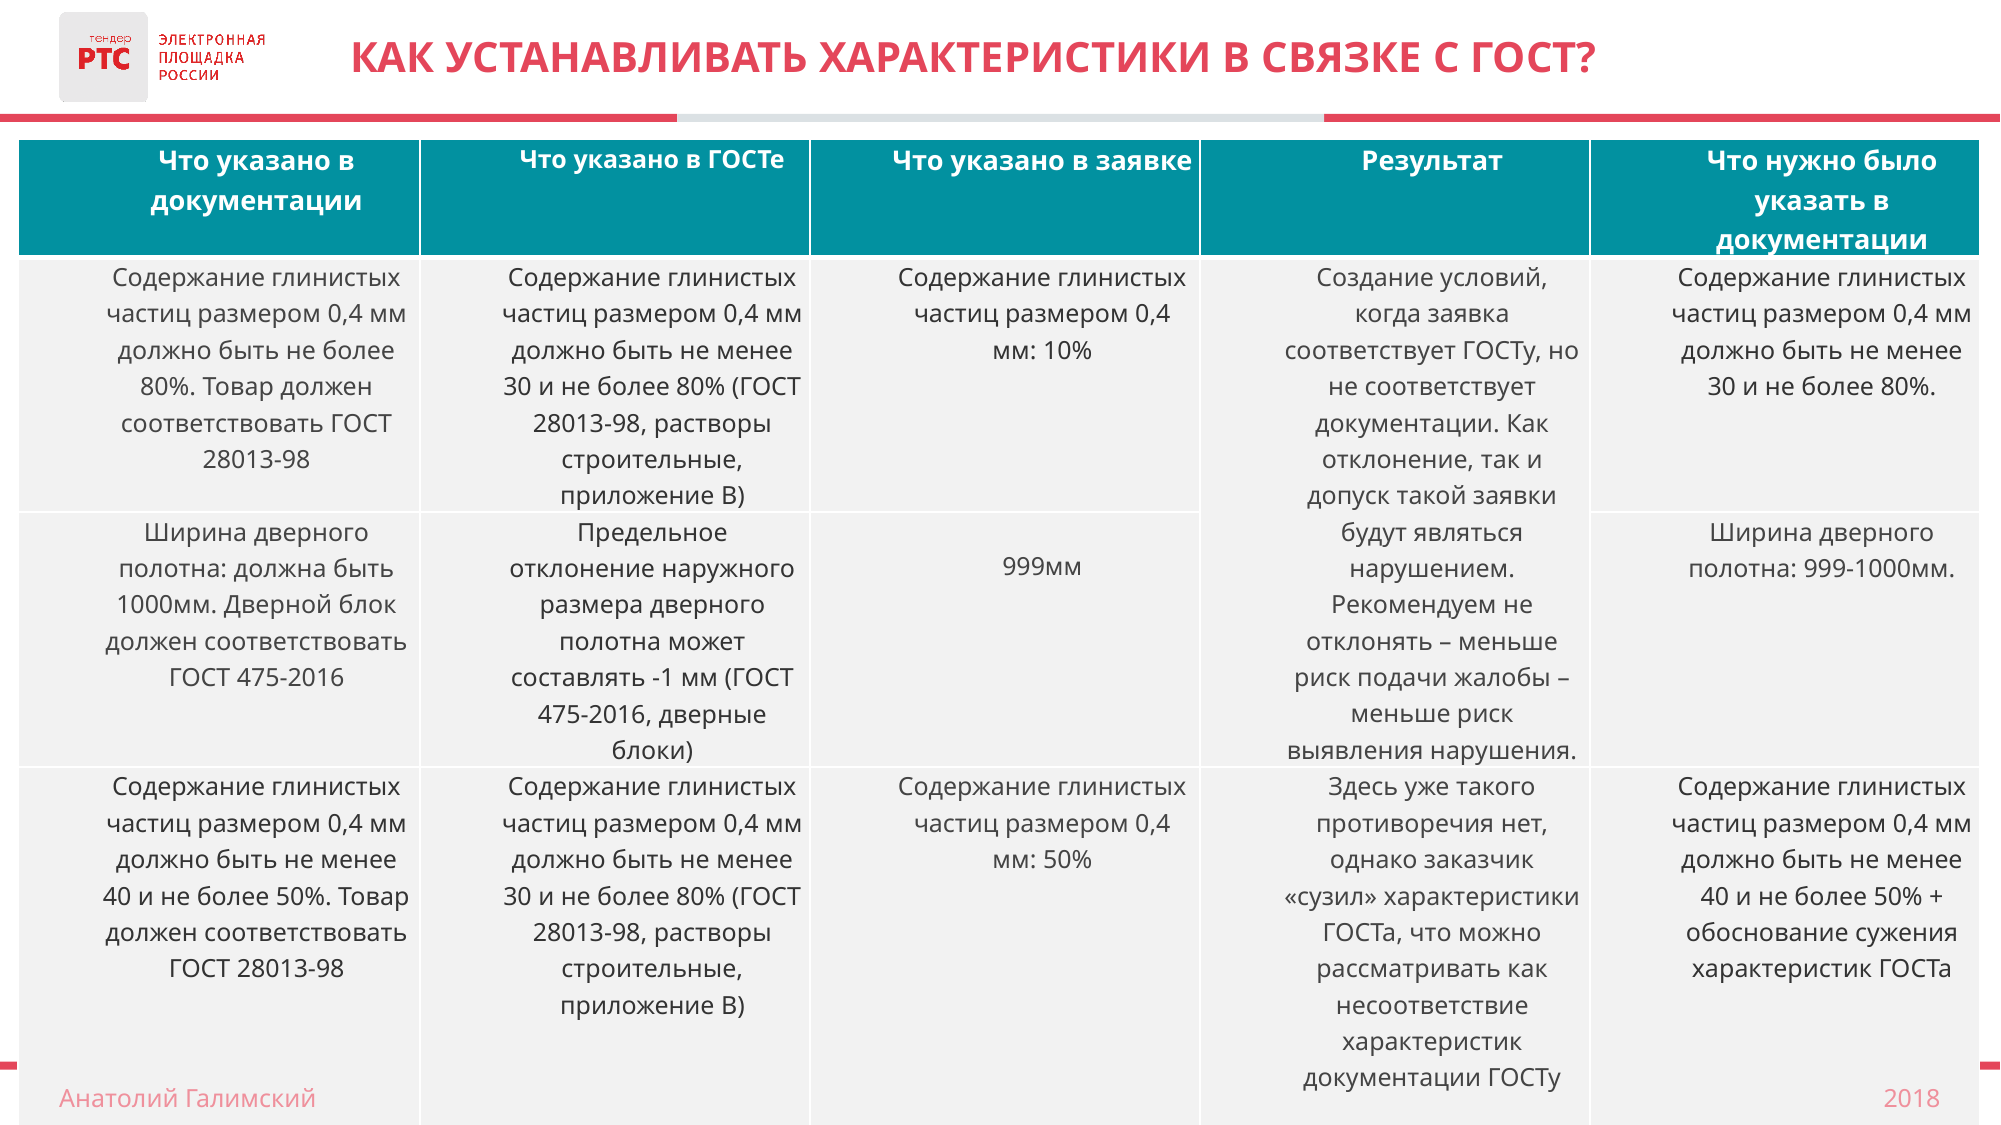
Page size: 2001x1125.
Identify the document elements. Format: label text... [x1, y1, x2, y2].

table_header Что указано в документации [19, 140, 419, 255]
slide_number 2018 [1490, 1069, 1941, 1125]
table_header Что нужно было указать в документации [1591, 140, 1979, 255]
table_cell Ширина дверного полотна: должна быть 1000мм. Дверной блок должен соответствовать ГОСТ 475-2016 [19, 513, 419, 766]
table_cell Содержание глинистых частиц размером 0,4 мм должно быть не менее 40 и не более 50% + обоснование сужения характеристик ГОСТа [1591, 768, 1979, 1125]
table_cell Содержание глинистых частиц размером 0,4 мм: 10% [811, 260, 1199, 511]
table_cell Содержание глинистых частиц размером 0,4 мм должно быть не менее 30 и не более 80% (ГОСТ 28013-98, растворы строительные, приложение В) [421, 768, 809, 1069]
table_cell Содержание глинистых частиц размером 0,4 мм должно быть не менее 30 и не более 80% (ГОСТ 28013-98, растворы строительные, приложение В) [421, 260, 809, 511]
table_header Результат [1201, 140, 1589, 255]
table_cell 999мм [811, 513, 1199, 766]
table_cell Содержание глинистых частиц размером 0,4 мм должно быть не менее 40 и не более 50%. Товар должен соответствовать ГОСТ 28013-98 [19, 768, 419, 1125]
table_cell Предельное отклонение наружного размера дверного полотна может составлять -1 мм (ГОСТ 475-2016, дверные блоки) [421, 513, 809, 766]
table_cell Ширина дверного полотна: 999-1000мм. [1591, 513, 1979, 766]
footer Анатолий Галимский [59, 1069, 1325, 1125]
table_header Что указано в ГОСТе [421, 140, 809, 255]
table_cell Содержание глинистых частиц размером 0,4 мм: 50% [811, 768, 1199, 1069]
table_cell Здесь уже такого противоречия нет, однако заказчик «сузил» характеристики ГОСТа, что можно рассматривать как несоответствие характеристик документации ГОСТу [1201, 768, 1589, 1125]
text_box [540, 54, 1930, 139]
table_cell Создание условий, когда заявка соответствует ГОСТу, но не соответствует документации. Как отклонение, так и допуск такой заявки будут являться нарушением. Рекомендуем не отклонять – меньше риск подачи жалобы – меньше риск выявления нарушения. [1201, 260, 1589, 766]
picture [59, 12, 265, 102]
table_header Что указано в заявке [811, 140, 1199, 255]
table_cell Содержание глинистых частиц размером 0,4 мм должно быть не менее 30 и не более 80%. [1591, 260, 1979, 511]
title Как устанавливать характеристики в связке с гост? [294, 0, 1652, 114]
table_cell Содержание глинистых частиц размером 0,4 мм должно быть не более 80%. Товар должен соответствовать ГОСТ 28013-98 [19, 260, 419, 511]
